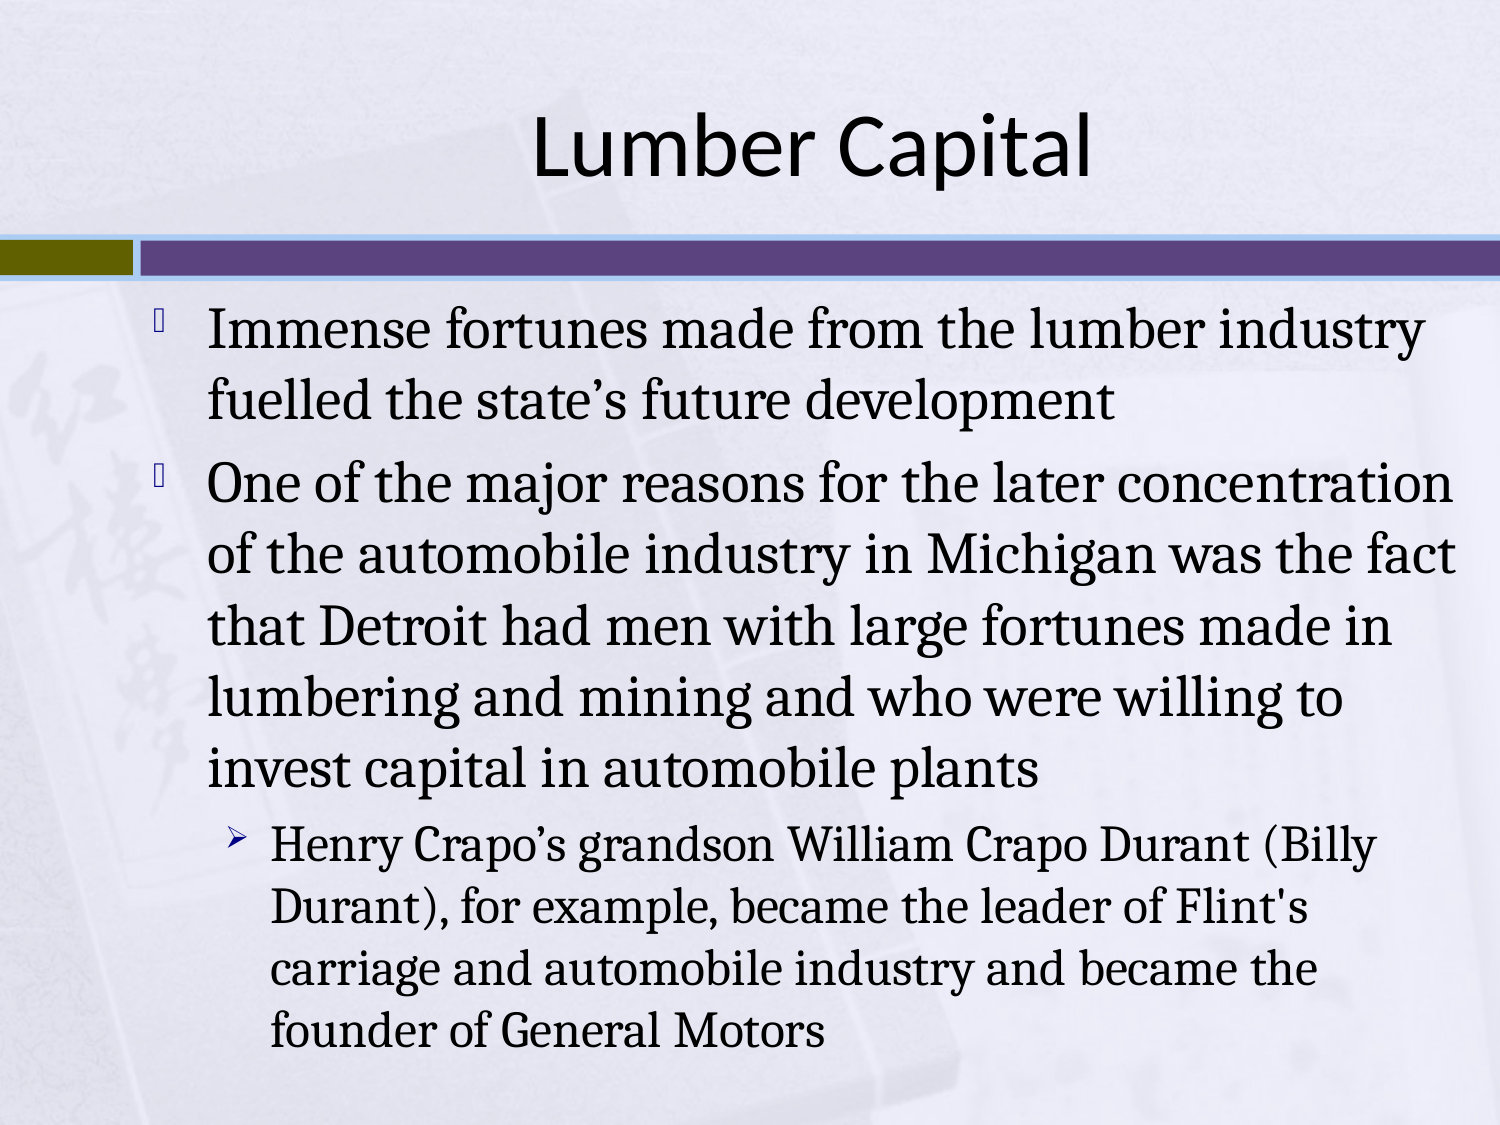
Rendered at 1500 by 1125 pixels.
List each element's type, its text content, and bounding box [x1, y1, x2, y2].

title Lumber Capital [138, 46, 1489, 234]
list Immense fortunes made from the lumber industry fuelled the state’s future development One of the major reasons for the later concentration of the automobile industry in Michigan was the fact that Detroit had men with large fortunes made in lumbering and mining and who were willing to invest capital in automobile plants Henry Crapo’s grandson William Crapo Durant (Billy Durant), for example, became the leader of Flint's carriage and automobile industry and became the founder of General Motors [138, 281, 1489, 1076]
